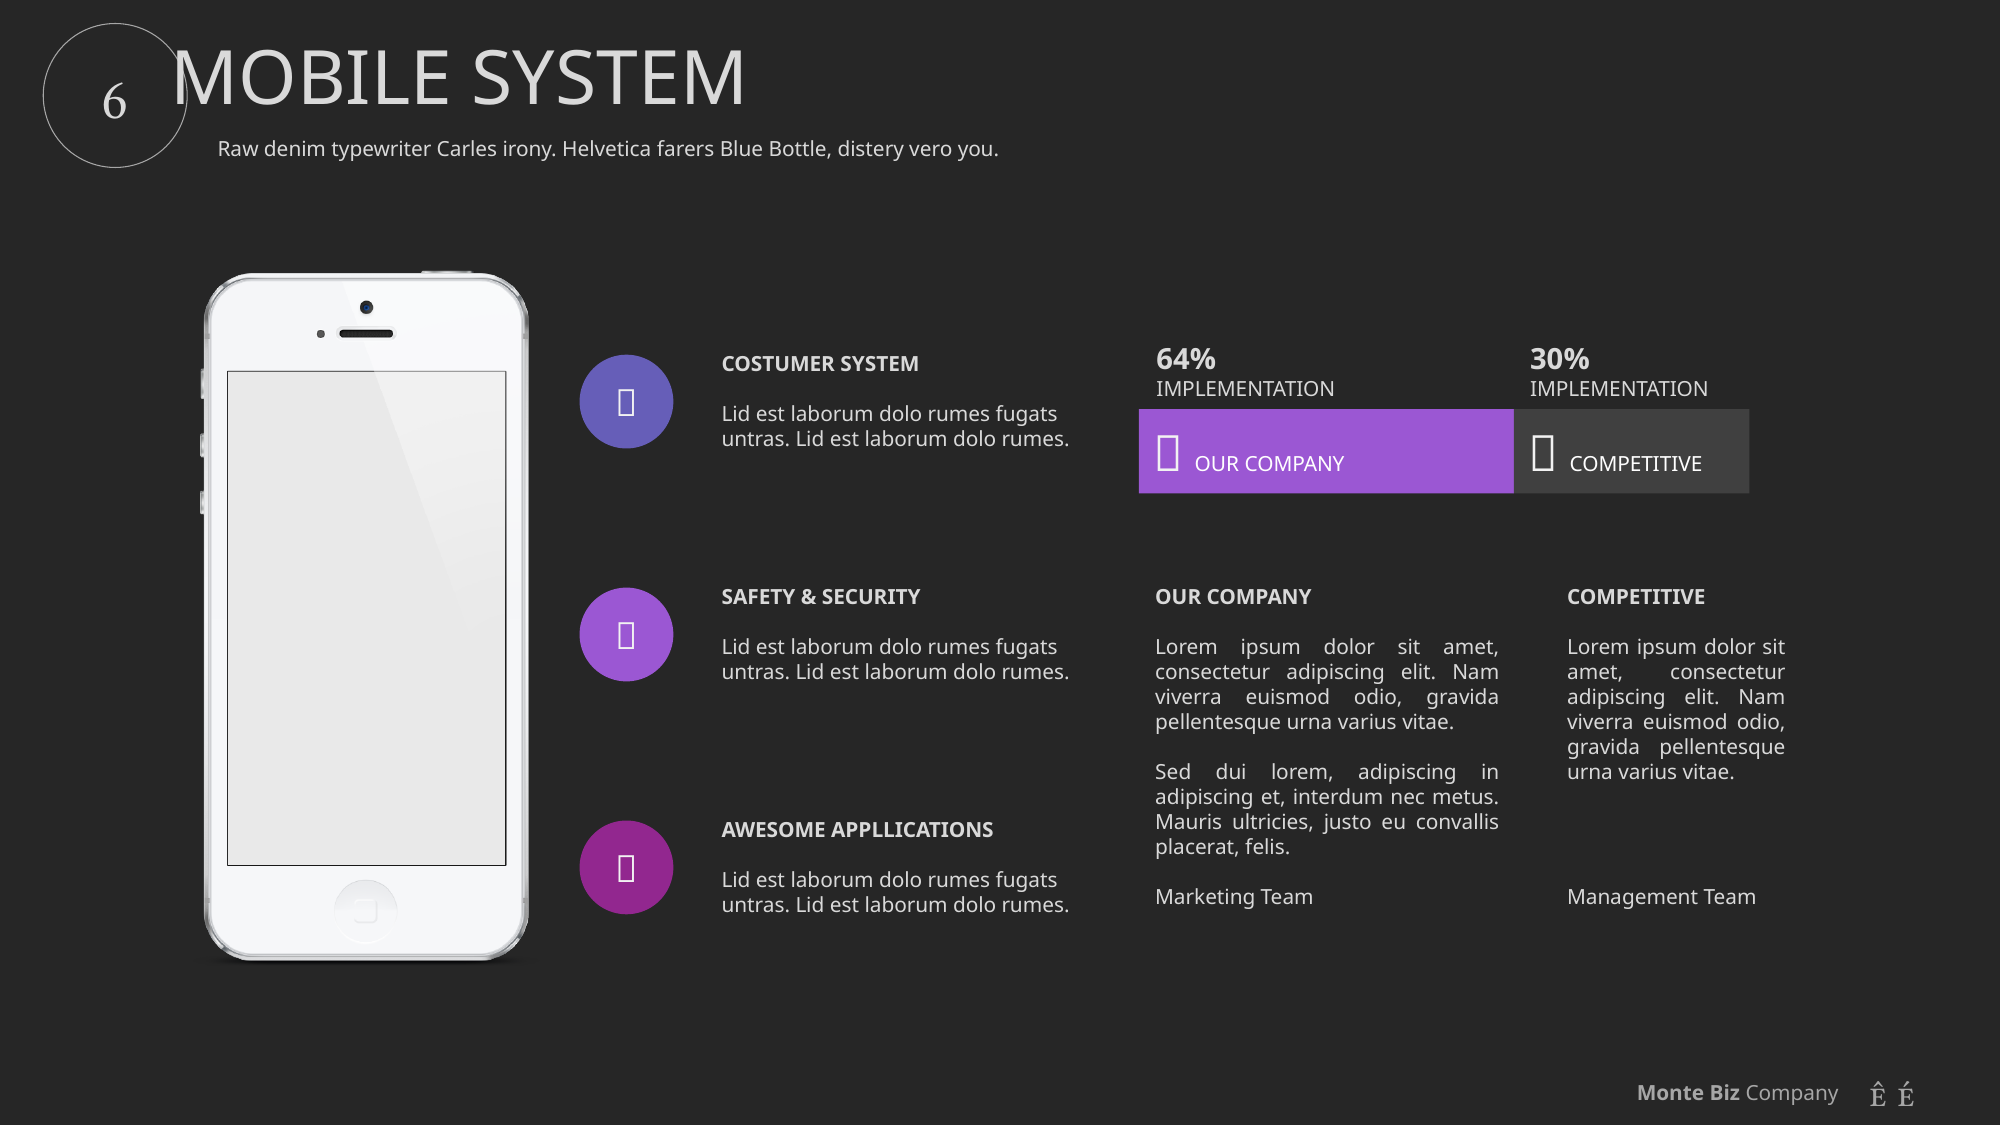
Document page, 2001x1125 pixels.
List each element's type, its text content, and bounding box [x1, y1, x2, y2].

text_box   [1854, 1061, 1979, 1122]
text_box 64% IMPLEMENTATION [1141, 332, 1351, 408]
text_box Monte Biz Company [1622, 1071, 1854, 1112]
text_box  [42, 22, 182, 169]
text_box MOBILE SYSTEM [155, 22, 764, 127]
text_box COMPETITIVE Lorem ipsum dolor sit amet, consectetur adipiscing elit. Nam viverra euismod odio, gravida pellentesque urna varius vitae. Management Team [1552, 576, 1800, 916]
text_box  [578, 353, 675, 450]
picture [193, 262, 541, 973]
text_box  COMPETITIVE [1513, 408, 1750, 494]
text_box  OUR COMPANY [1138, 408, 1513, 494]
text_box Raw denim typewriter Carles irony. Helvetica farers Blue Bottle, distery vero you. [202, 128, 1014, 169]
text_box  [578, 819, 675, 916]
text_box AWESOME APPLLICATIONS Lid est laborum dolo rumes fugats untras. Lid est laborum dolo rumes. [706, 809, 1103, 924]
text_box OUR COMPANY Lorem ipsum dolor sit amet, consectetur adipiscing elit. Nam viverra euismod odio, gravida pellentesque urna varius vitae. Sed dui lorem, adipiscing in adipiscing et, interdum nec metus. Mauris ultricies, justo eu convallis placerat, felis. Marketing Team [1140, 576, 1514, 916]
text_box 30% IMPLEMENTATION [1515, 332, 1724, 408]
text_box SAFETY & SECURITY Lid est laborum dolo rumes fugats untras. Lid est laborum dolo rumes. [706, 576, 1103, 692]
text_box  [578, 586, 675, 683]
text_box COSTUMER SYSTEM Lid est laborum dolo rumes fugats untras. Lid est laborum dolo rumes. [706, 343, 1103, 459]
